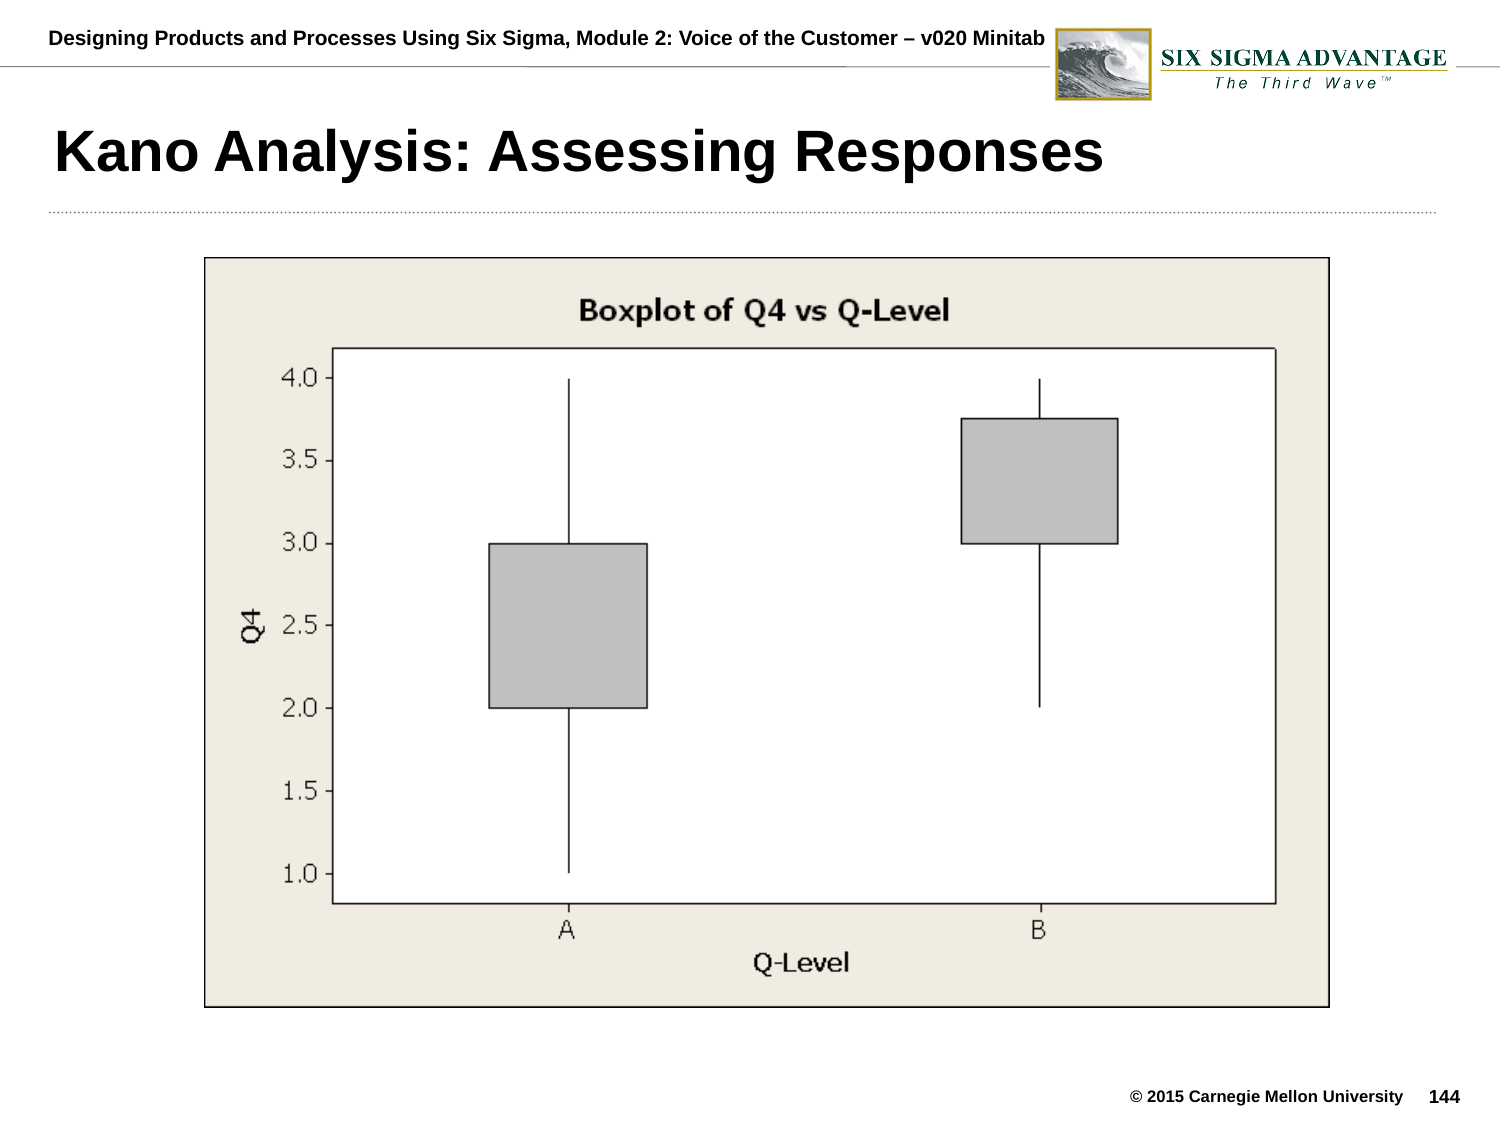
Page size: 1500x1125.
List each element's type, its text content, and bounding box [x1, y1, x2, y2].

picture [1049, 24, 1456, 104]
title Kano Analysis: Assessing Responses [54, 127, 1450, 184]
picture [204, 257, 1331, 1008]
